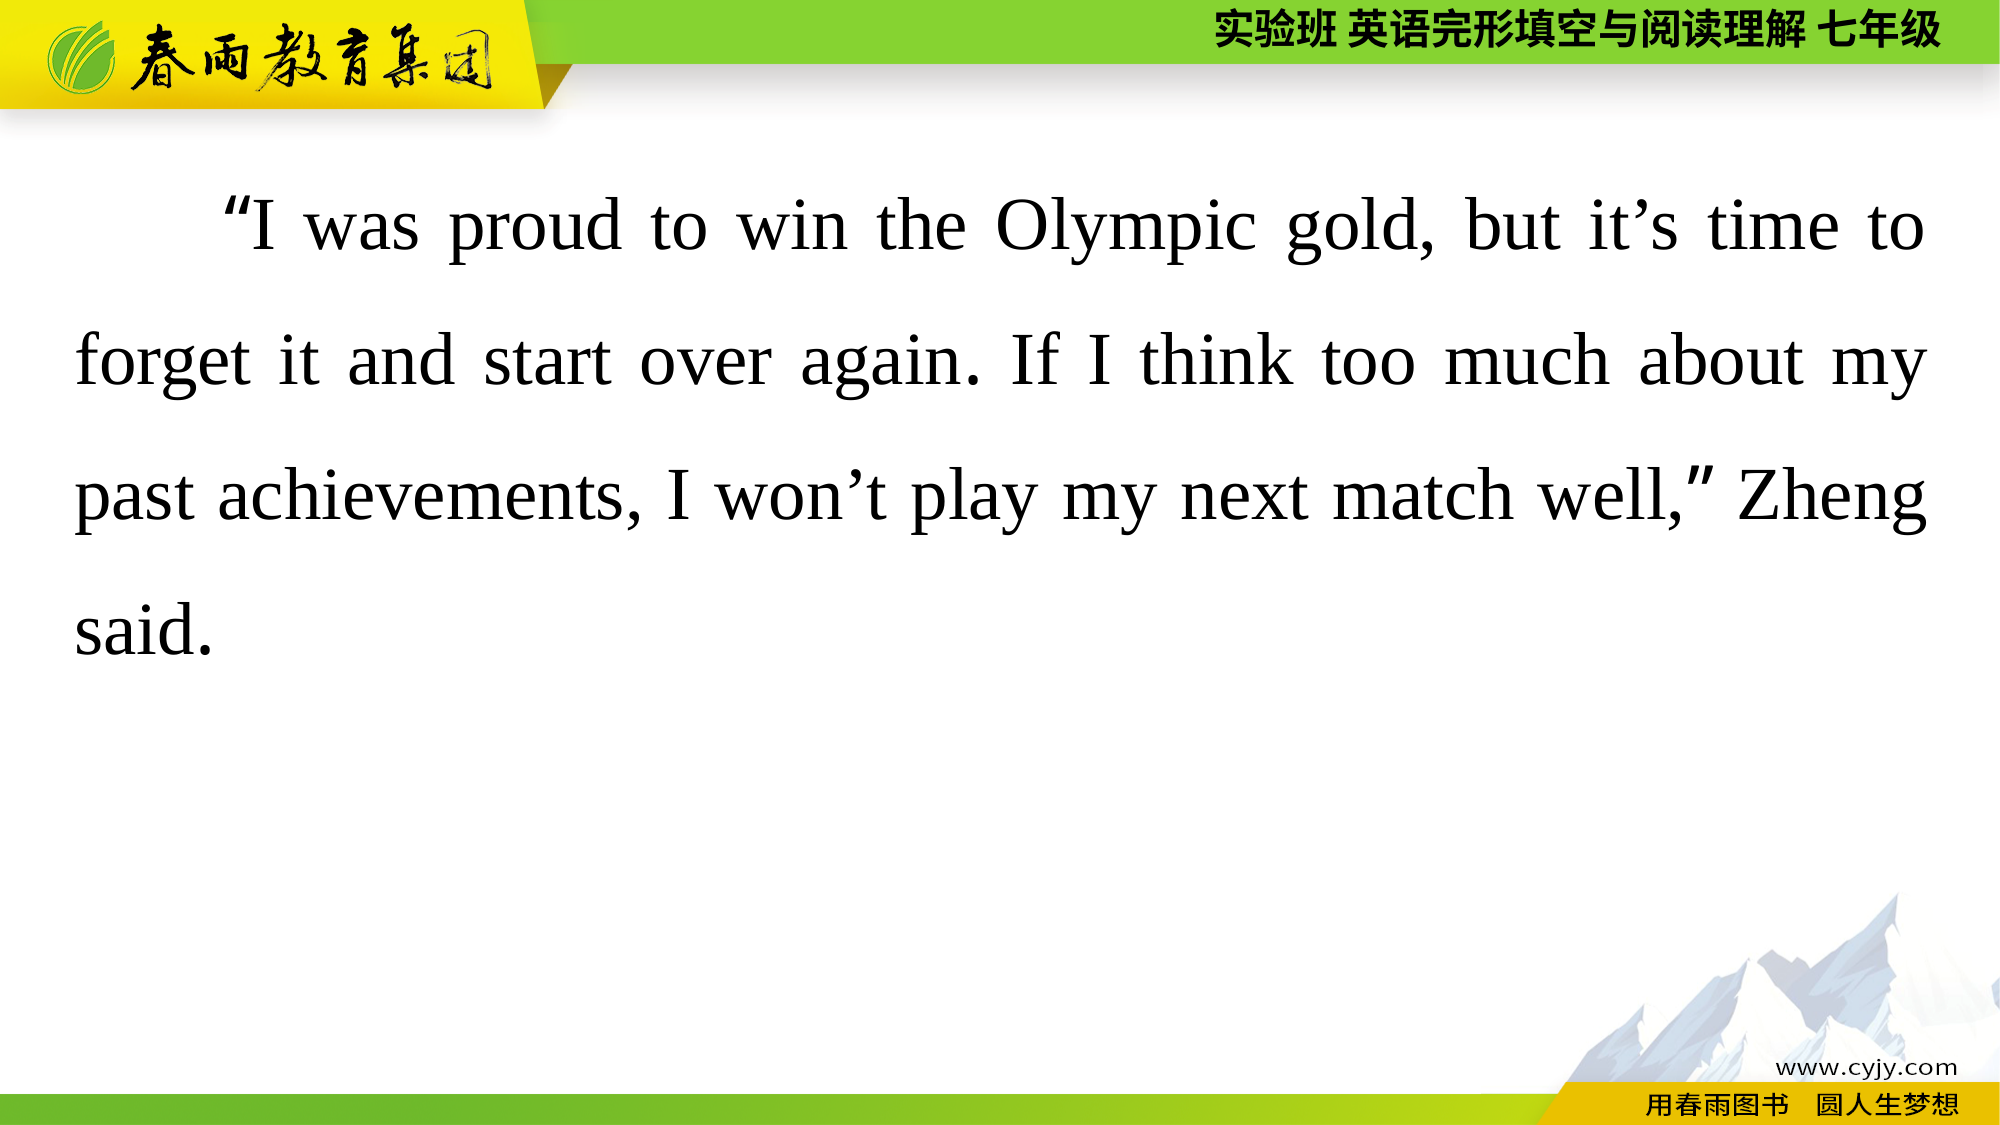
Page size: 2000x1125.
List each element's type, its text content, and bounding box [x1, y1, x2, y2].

list “I was proud to win the Olympic gold, but it’s time to forget it and start over again. If I think too much about my past achievements, I won’t play my next match well,” Zheng said. [59, 122, 1944, 666]
picture [0, 0, 2000, 1125]
